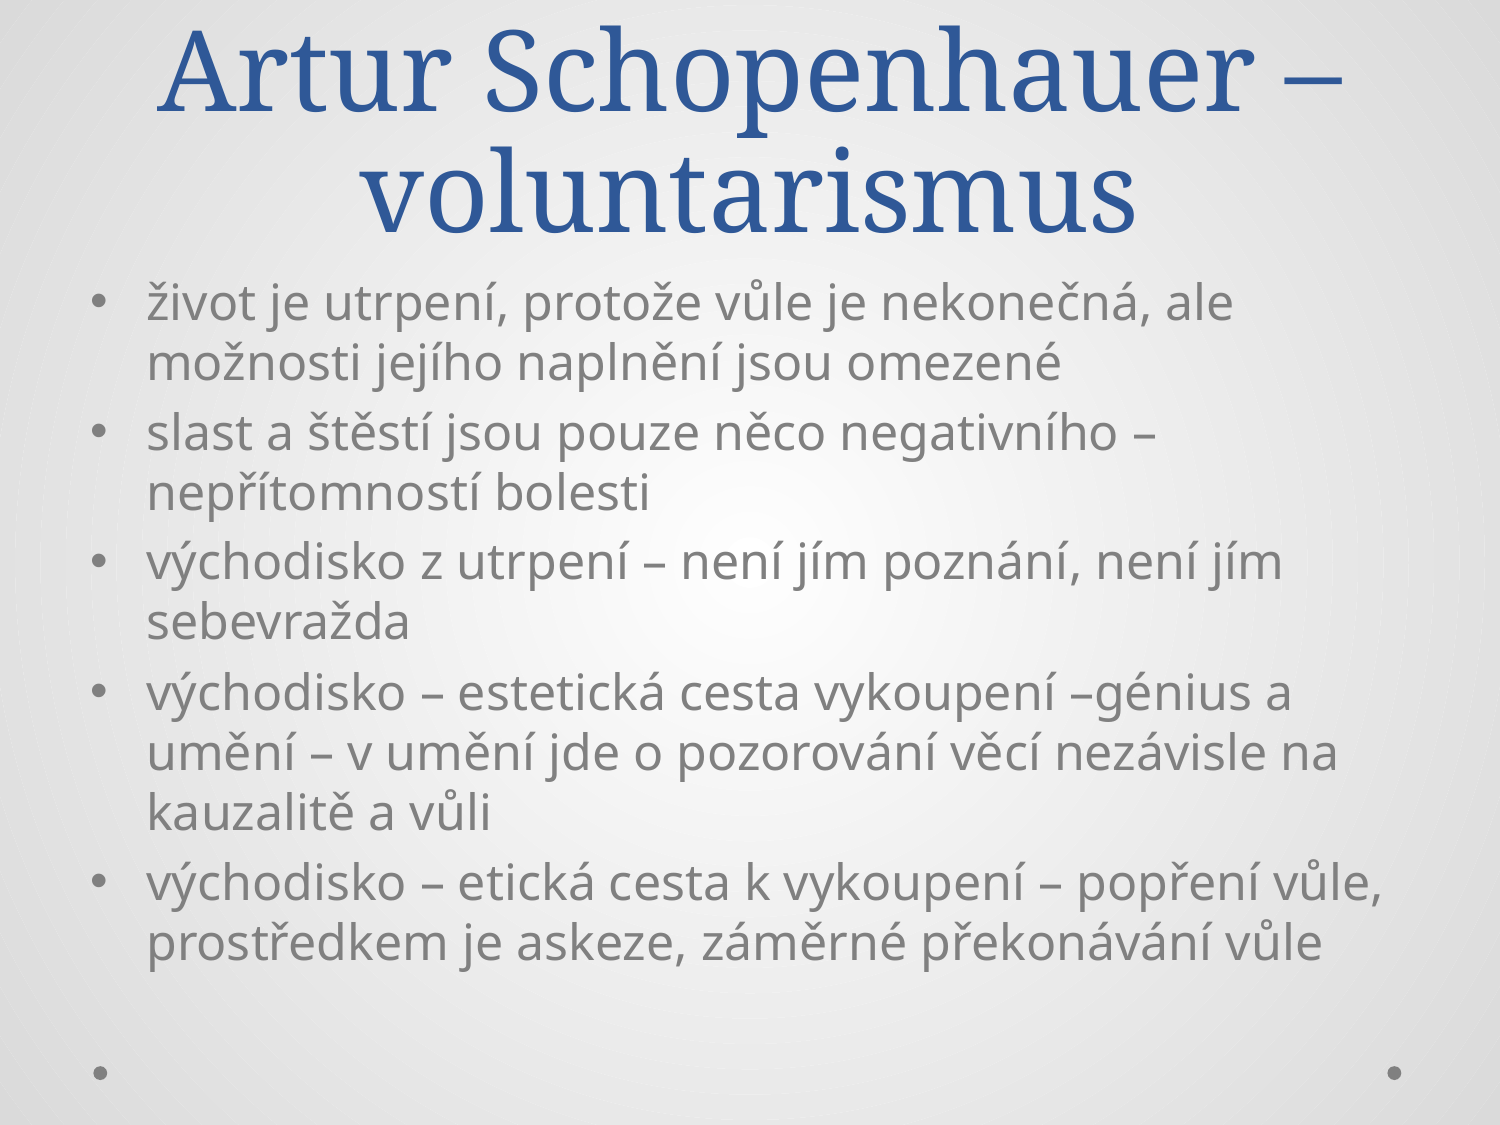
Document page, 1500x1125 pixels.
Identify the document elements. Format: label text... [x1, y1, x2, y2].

title Artur Schopenhauer – voluntarismus [75, 0, 1425, 262]
list život je utrpení, protože vůle je nekonečná, ale možnosti jejího naplnění jsou omezené slast a štěstí jsou pouze něco negativního – nepřítomností bolesti východisko z utrpení – není jím poznání, není jím sebevražda východisko – estetická cesta vykoupení –génius a umění – v umění jde o pozorování věcí nezávisle na kauzalitě a vůli východisko – etická cesta k vykoupení – popření vůle, prostředkem je askeze, záměrné překonávání vůle [75, 262, 1425, 1005]
